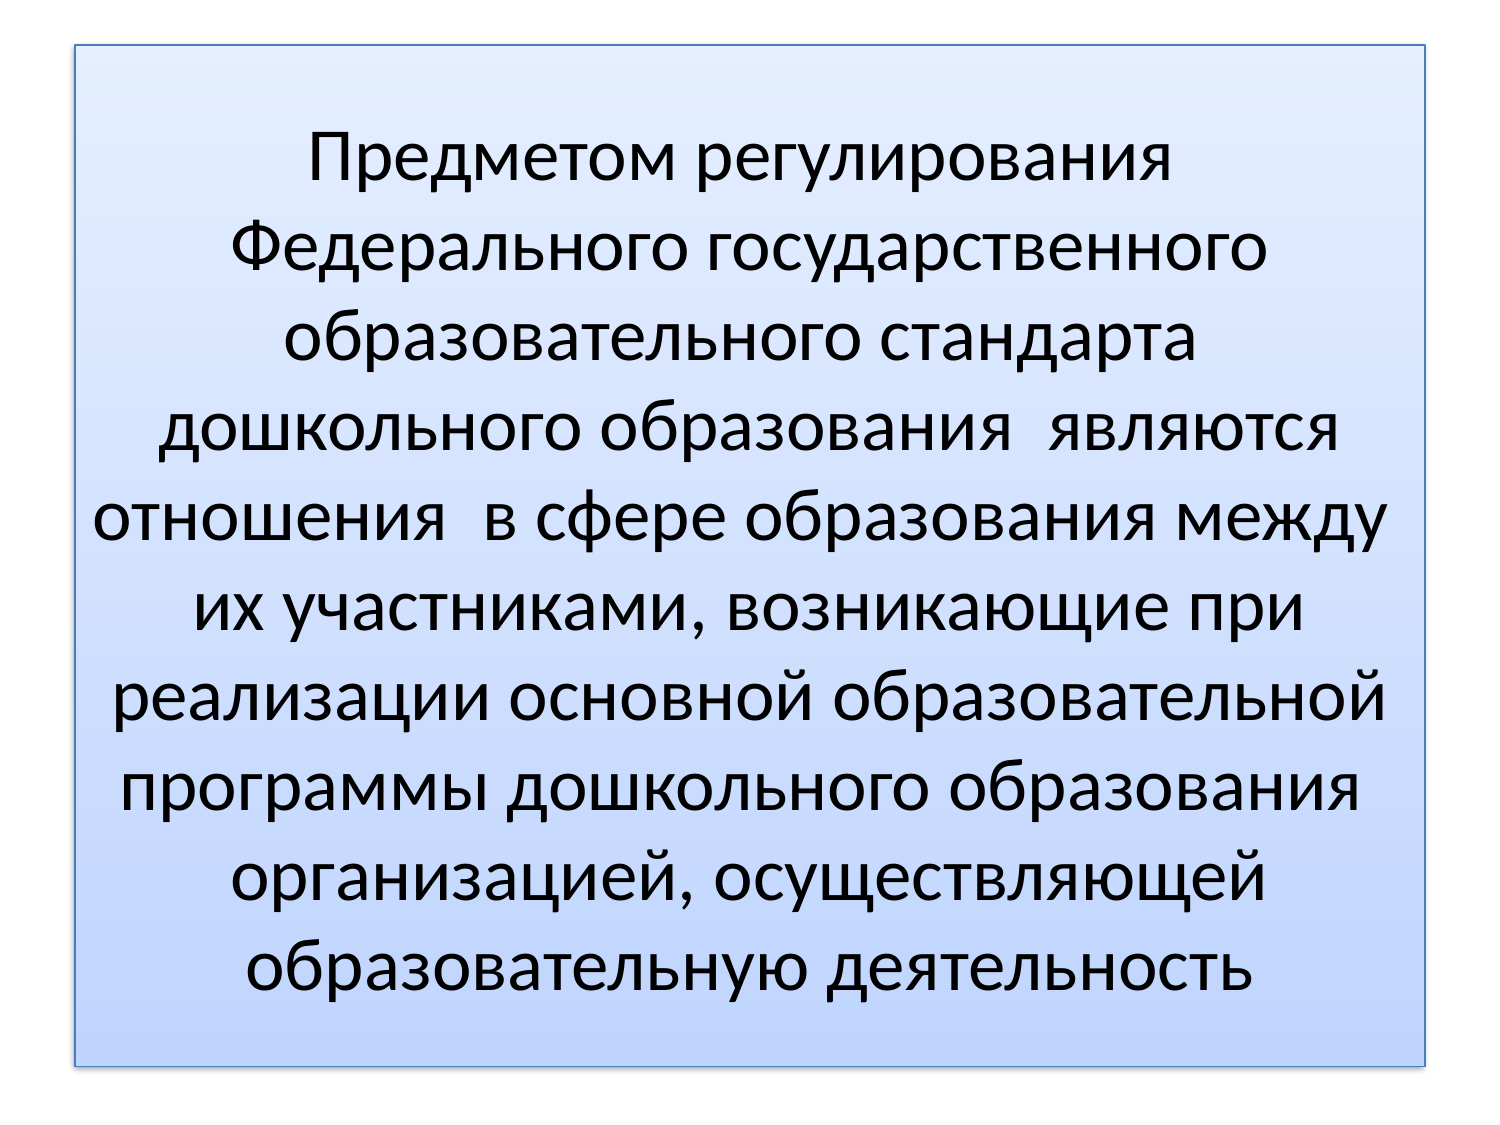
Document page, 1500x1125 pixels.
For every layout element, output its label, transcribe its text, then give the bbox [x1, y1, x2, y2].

title Предметом регулирования Федерального государственного образовательного стандарта дошкольного образования являются отношения в сфере образования между их участниками, возникающие при реализации основной образовательной программы дошкольного образования организацией, осуществляющей образовательную деятельность [74, 44, 1426, 1067]
